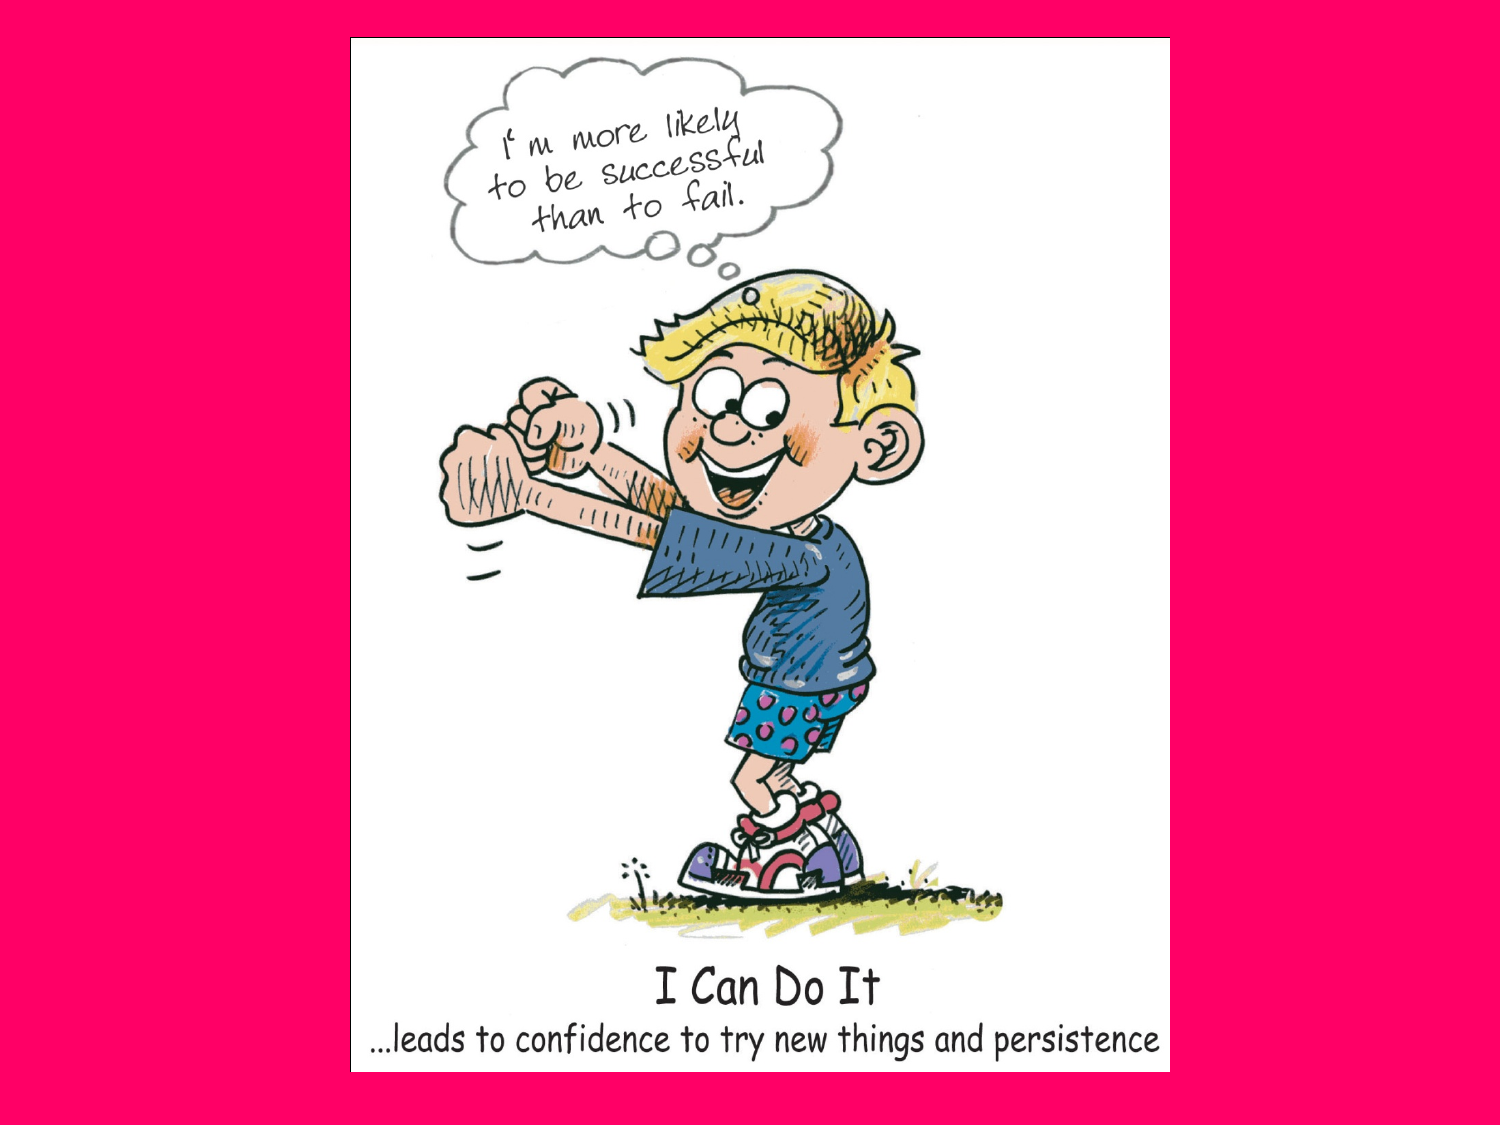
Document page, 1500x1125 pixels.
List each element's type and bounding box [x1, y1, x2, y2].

picture [349, 37, 1170, 1072]
